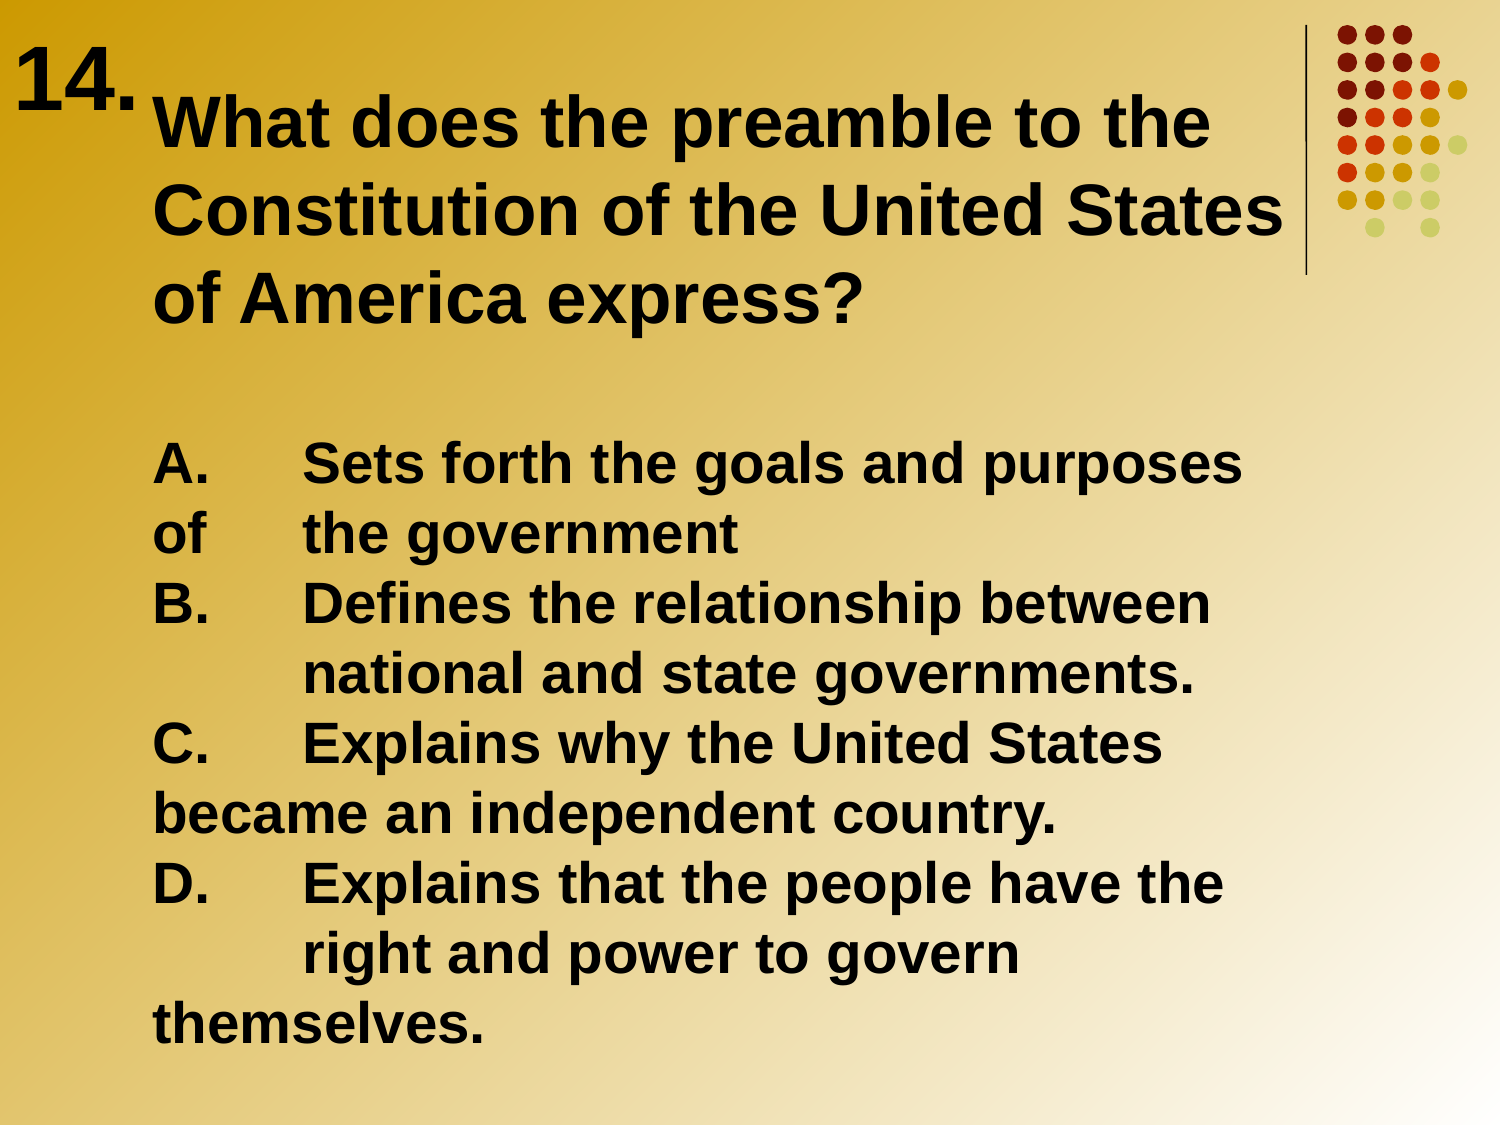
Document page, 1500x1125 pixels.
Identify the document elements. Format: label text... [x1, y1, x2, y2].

text_box 14. [0, 11, 161, 136]
title What does the preamble to the Constitution of the United States of America express? A. Sets forth the goals and purposes of the government B. Defines the relationship between national and state governments. C. Explains why the United States became an independent country. D. Explains that the people have the right and power to govern themselves. [137, 11, 1313, 1063]
